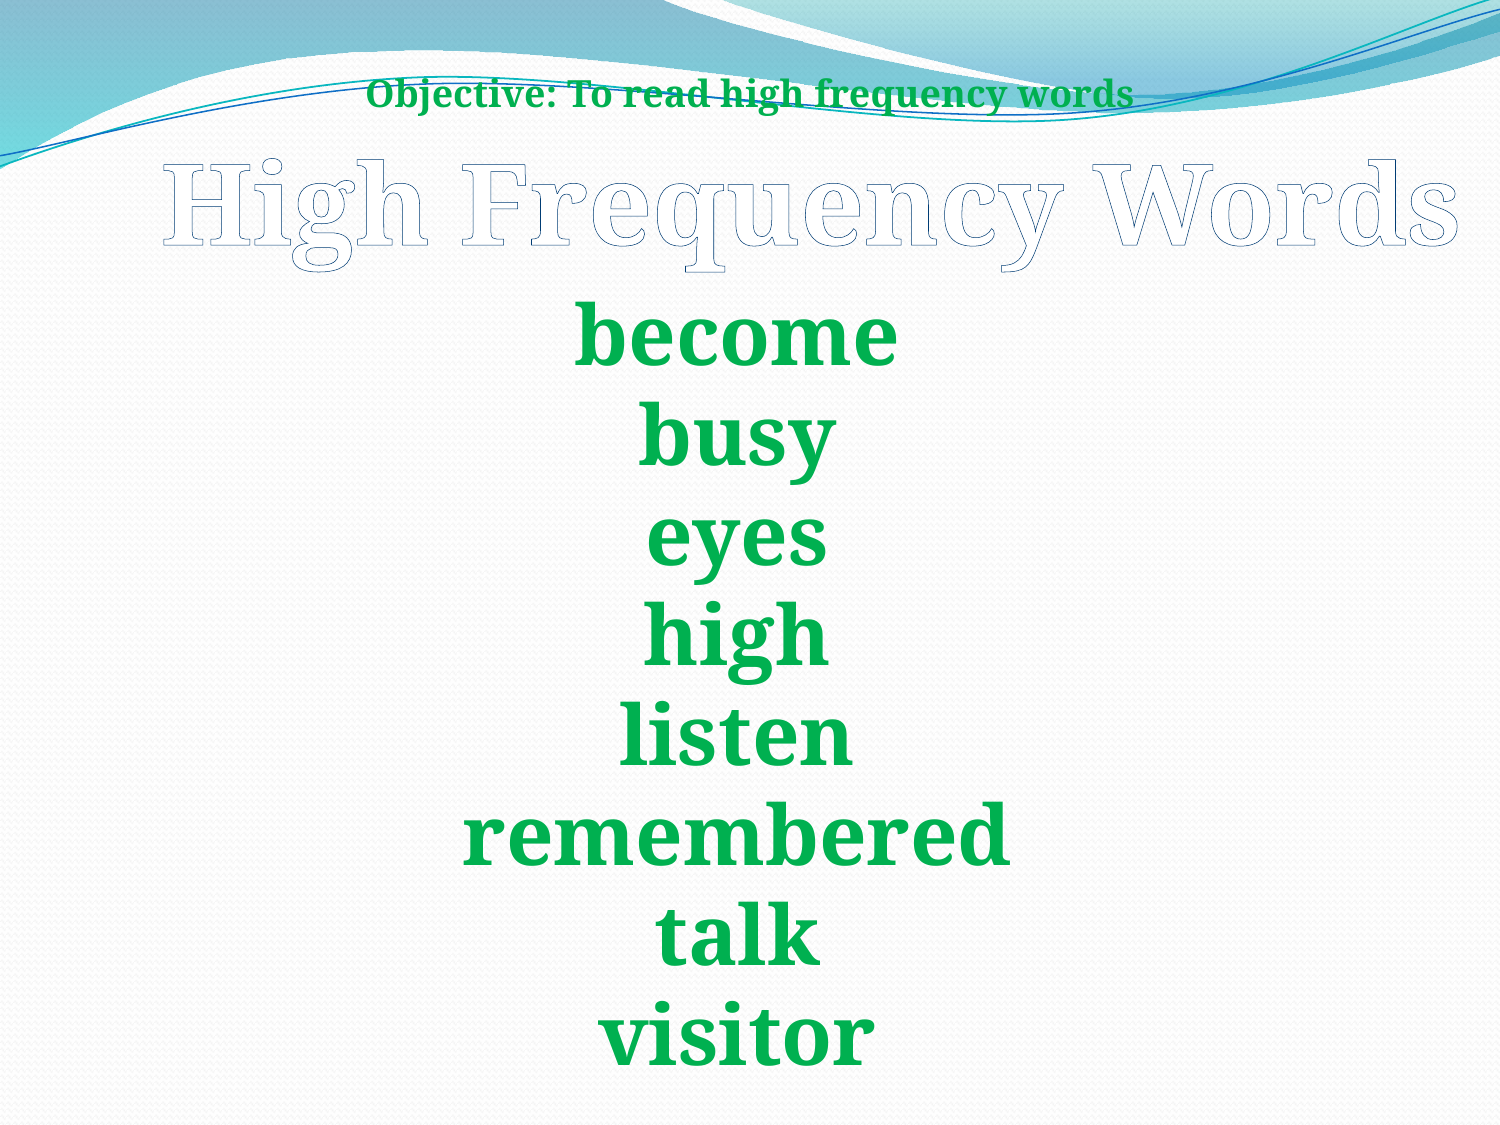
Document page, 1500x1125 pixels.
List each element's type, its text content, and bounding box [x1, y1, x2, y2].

text_box Objective: To read high frequency words [24, 62, 1475, 123]
text_box High Frequency Words [37, 124, 1500, 275]
text_box become busy eyes high listen remembered talk visitor [62, 275, 1413, 1125]
